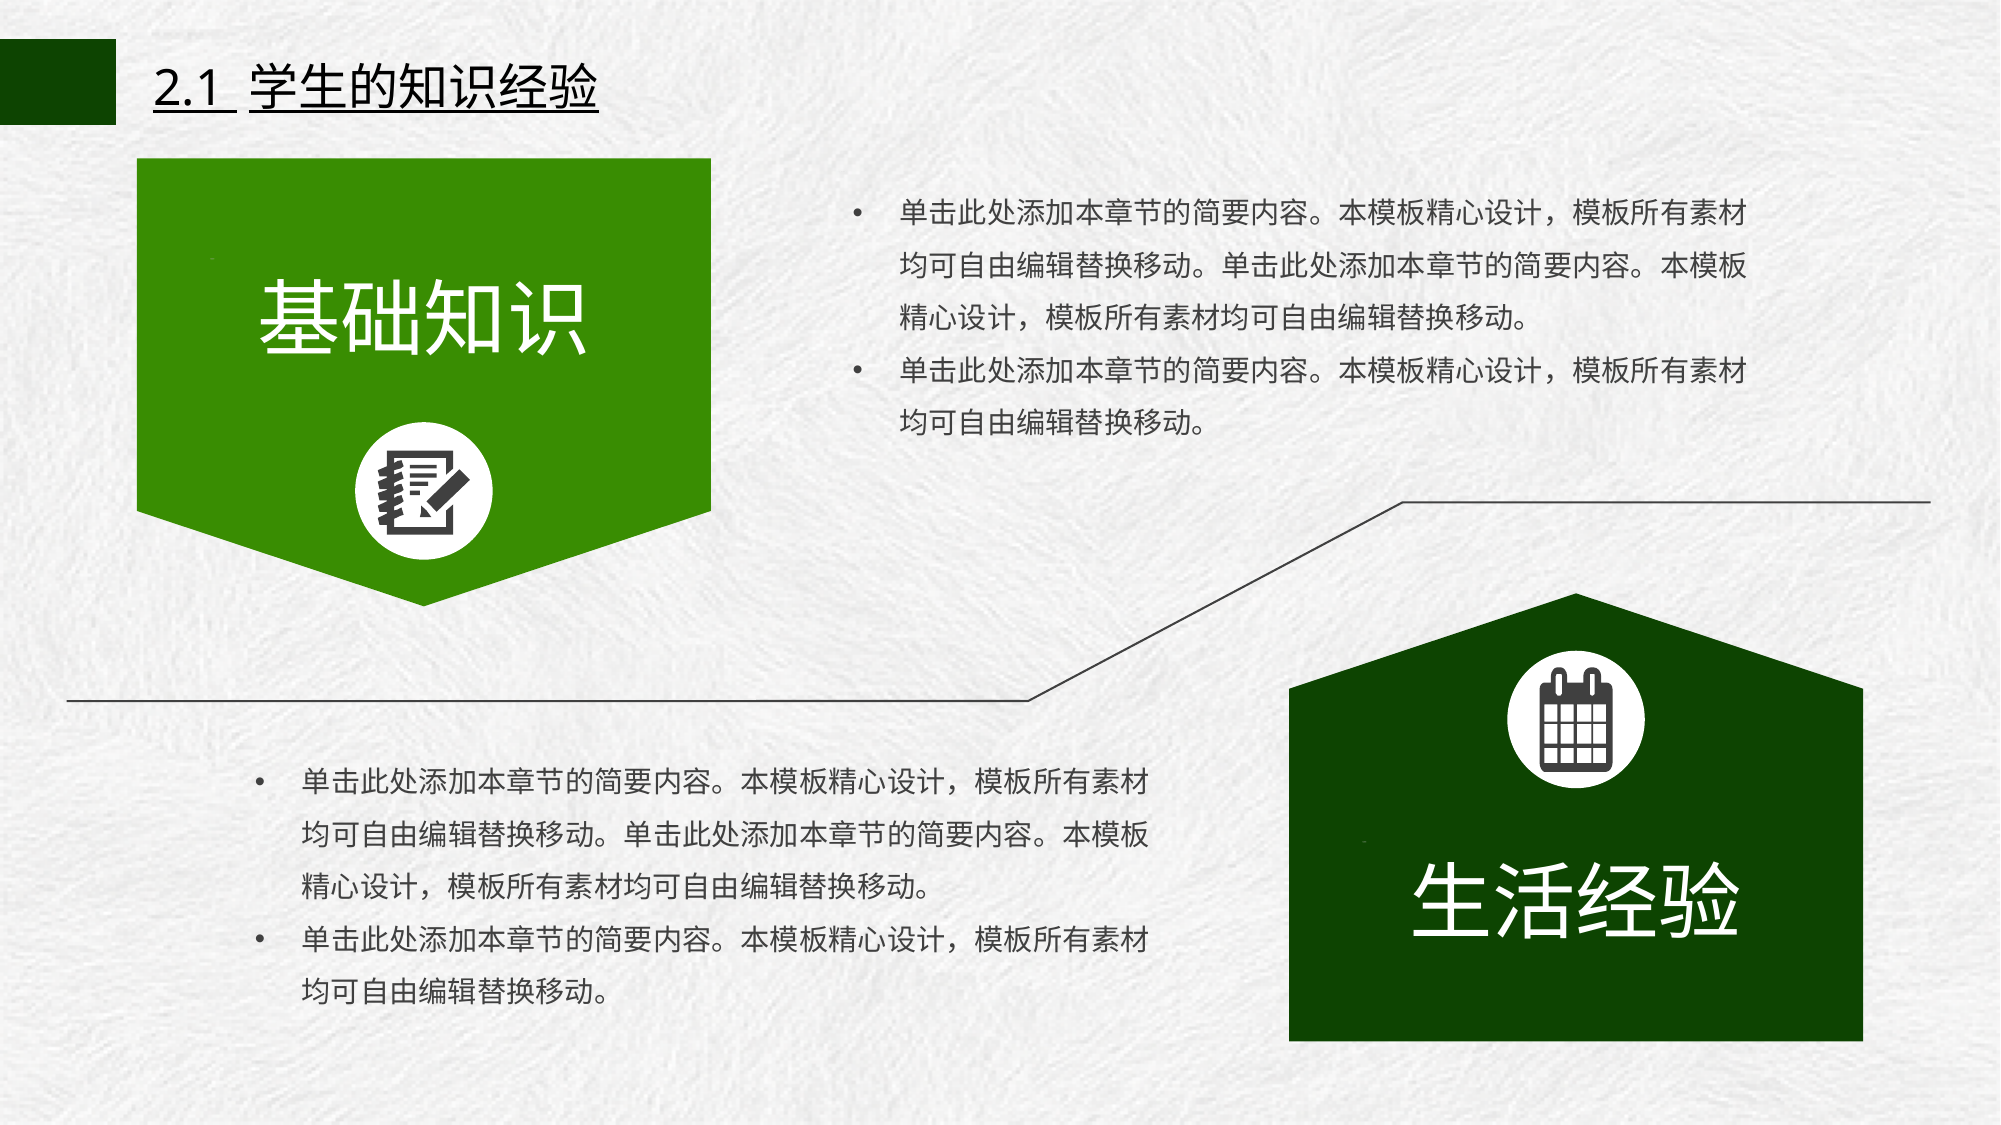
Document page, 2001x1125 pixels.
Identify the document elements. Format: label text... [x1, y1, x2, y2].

text_box 生活经验 [1362, 841, 1790, 957]
text_box 2.1 学生的知识经验 [138, 48, 615, 124]
text_box [377, 450, 454, 535]
text_box 单击此处添加本章节的简要内容。本模板精心设计，模板所有素材均可自由编辑替换移动。单击此处添加本章节的简要内容。本模板精心设计，模板所有素材均可自由编辑替换移动。 单击此处添加本章节的简要内容。本模板精心设计，模板所有素材均可自由编辑替换移动。 [837, 169, 1763, 447]
text_box [354, 421, 494, 561]
text_box [1288, 592, 1865, 1043]
text_box [426, 469, 470, 512]
text_box [1506, 649, 1646, 790]
text_box [1539, 667, 1613, 772]
text_box [0, 39, 116, 125]
text_box [66, 501, 1931, 703]
picture [0, 0, 2001, 1125]
text_box 单击此处添加本章节的简要内容。本模板精心设计，模板所有素材均可自由编辑替换移动。单击此处添加本章节的简要内容。本模板精心设计，模板所有素材均可自由编辑替换移动。 单击此处添加本章节的简要内容。本模板精心设计，模板所有素材均可自由编辑替换移动。 [240, 738, 1166, 1069]
text_box [135, 157, 712, 608]
text_box 基础知识 [210, 258, 638, 374]
